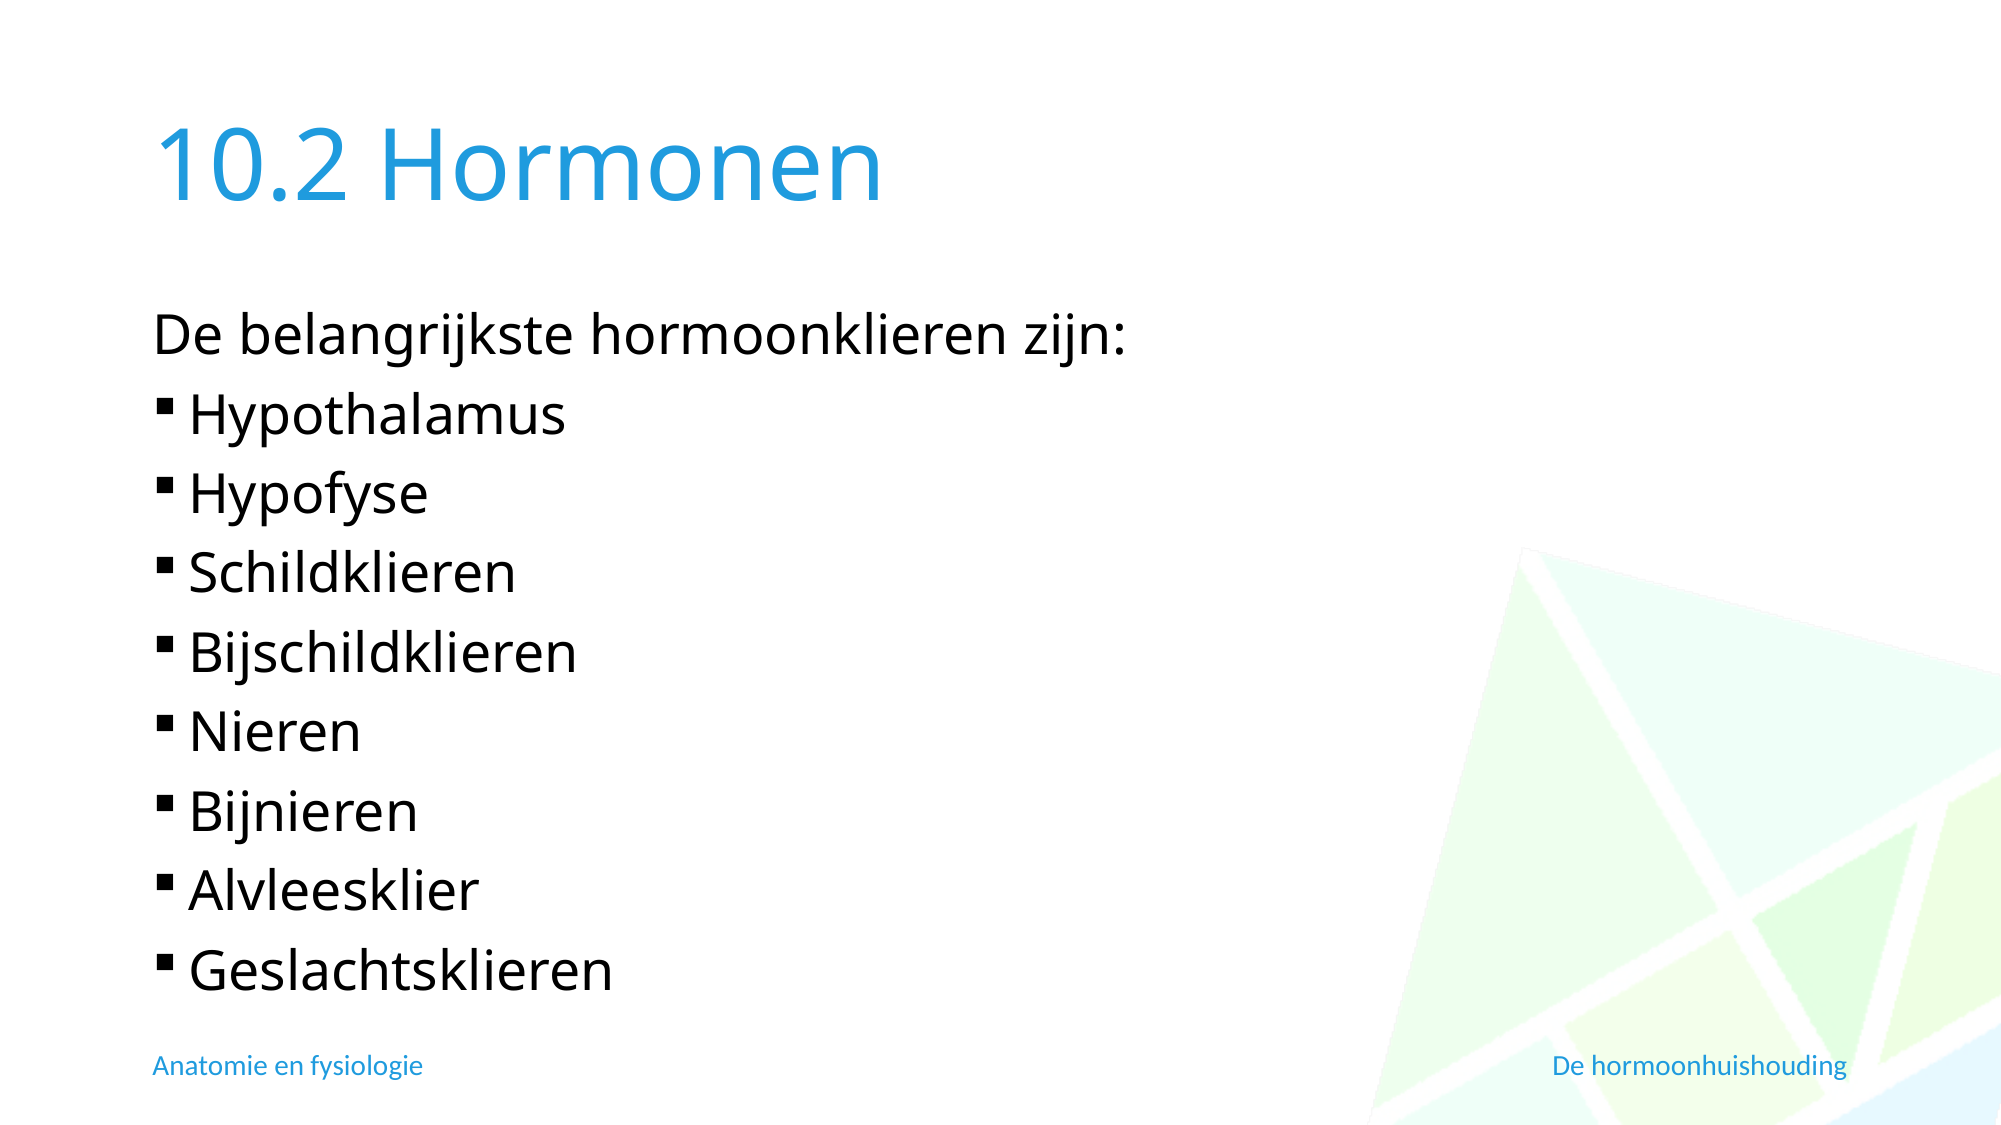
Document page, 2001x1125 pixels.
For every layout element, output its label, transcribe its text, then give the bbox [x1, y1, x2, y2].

list De belangrijkste hormoonklieren zijn: Hypothalamus Hypofyse Schildklieren Bijschildklieren Nieren Bijnieren Alvleesklier Geslachtsklieren [137, 299, 1863, 1014]
list De hormoonhuishouding [1412, 1042, 1863, 1103]
title 10.2 Hormonen [137, 59, 1863, 278]
list Anatomie en fysiologie [137, 1042, 588, 1103]
